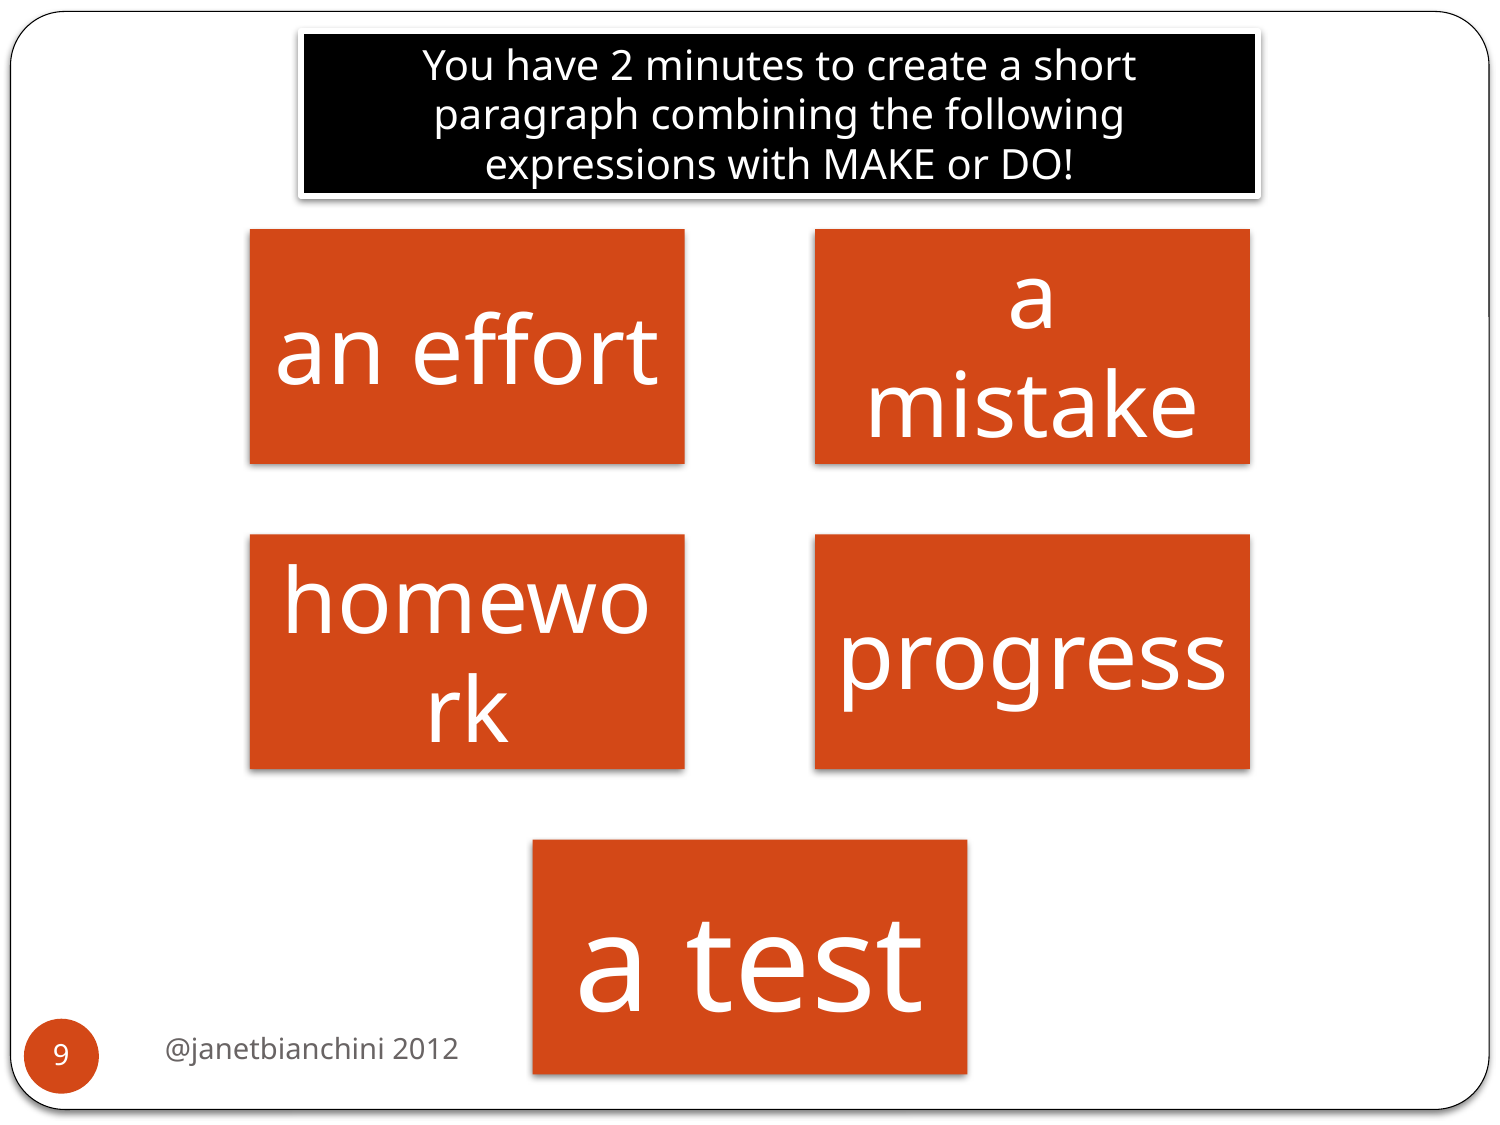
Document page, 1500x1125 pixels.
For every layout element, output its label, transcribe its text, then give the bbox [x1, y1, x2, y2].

footer @janetbianchini 2012 [150, 1012, 800, 1088]
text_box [249, 228, 1251, 897]
text_box You have 2 minutes to create a short paragraph combining the following expressions with MAKE or DO! [298, 28, 1261, 199]
slide_number 9 [23, 1018, 99, 1094]
